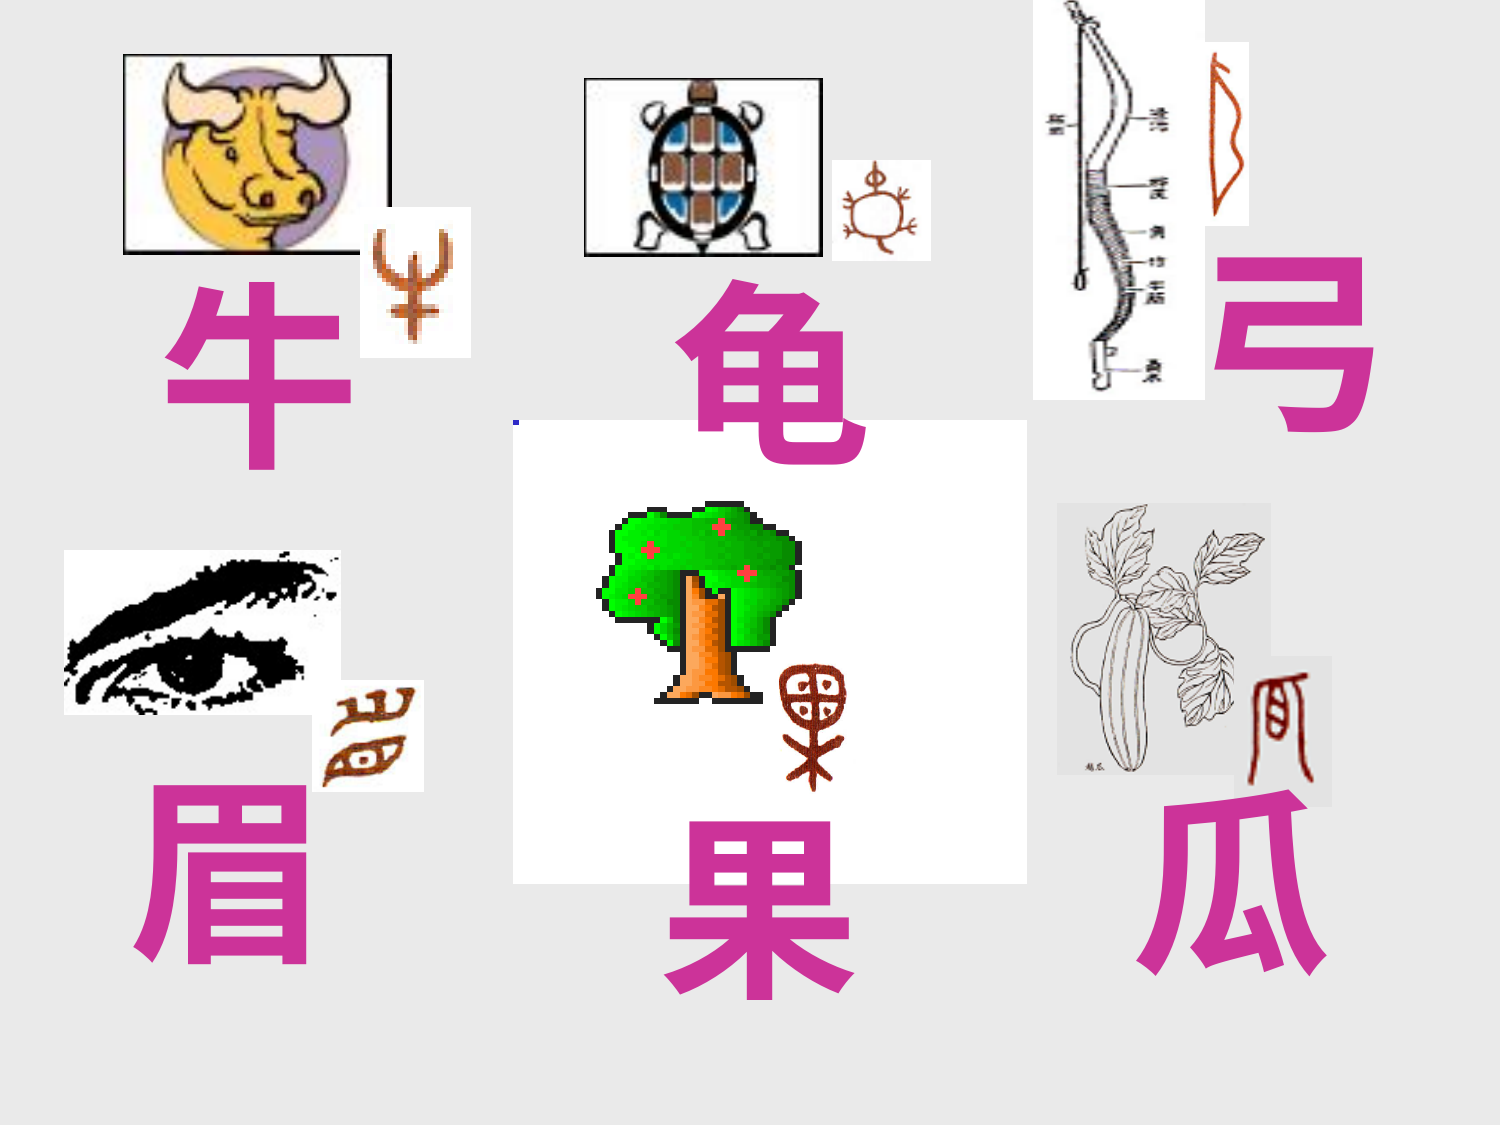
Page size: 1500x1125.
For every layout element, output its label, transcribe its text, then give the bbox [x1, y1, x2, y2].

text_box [832, 160, 932, 262]
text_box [1198, 42, 1250, 226]
text_box 瓜 [1117, 751, 1347, 1007]
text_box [1057, 503, 1271, 776]
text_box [513, 420, 1027, 884]
picture [123, 54, 393, 255]
text_box 牛 [145, 264, 376, 500]
text_box 果 [644, 892, 875, 1030]
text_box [359, 207, 471, 359]
text_box 眉 [113, 739, 343, 995]
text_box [1033, 0, 1206, 401]
text_box 弓 [1176, 207, 1406, 463]
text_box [773, 656, 856, 795]
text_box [312, 680, 425, 792]
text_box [1234, 656, 1332, 808]
picture [64, 550, 341, 716]
text_box 龟 [656, 261, 887, 419]
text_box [584, 77, 823, 257]
